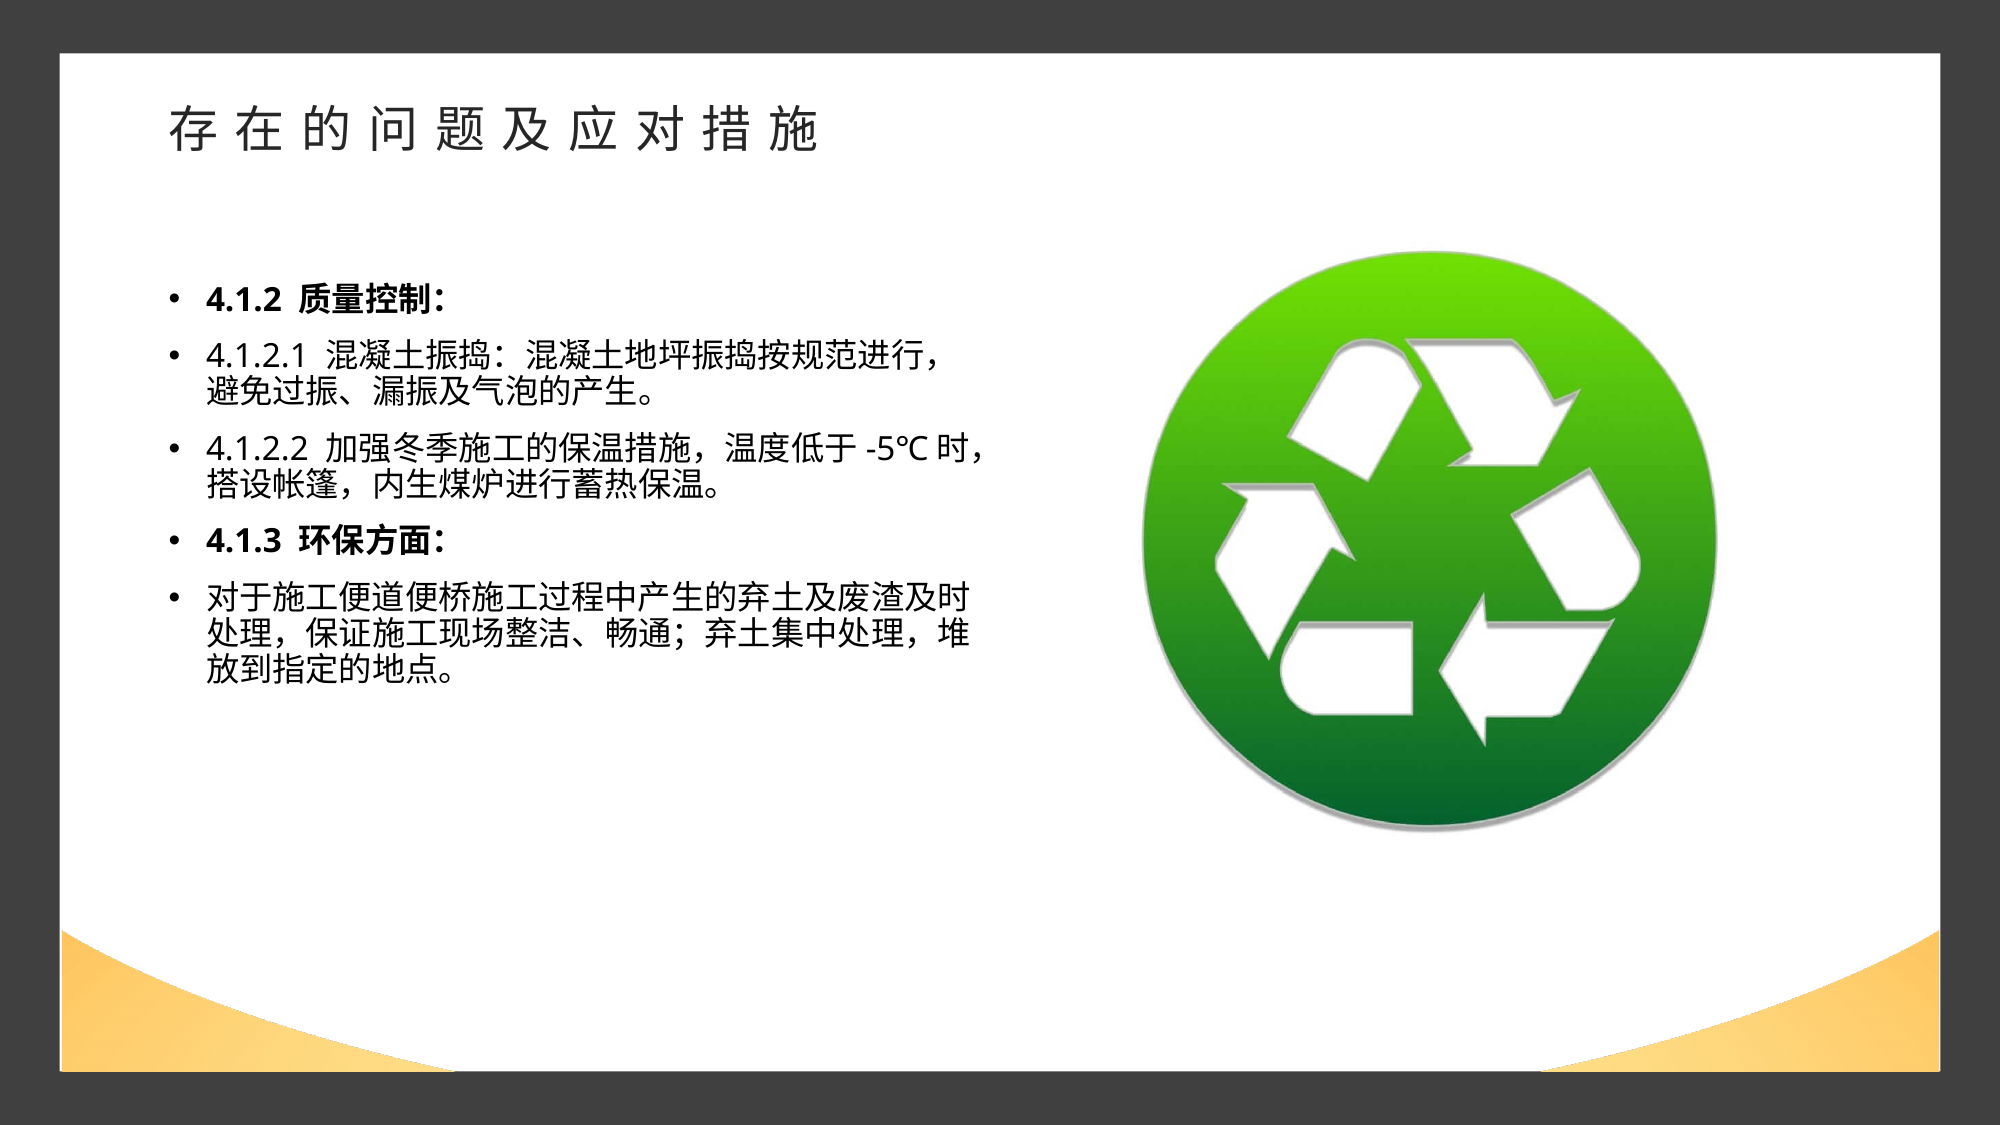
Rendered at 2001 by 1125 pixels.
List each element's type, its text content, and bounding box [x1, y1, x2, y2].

text_box 存在的问题及应对措施 [153, 89, 1160, 165]
picture [0, 0, 2000, 1125]
list 4.1.2 质量控制： 4.1.2.1 混凝土振捣：混凝土地坪振捣按规范进行，避免过振、漏振及气泡的产生。 4.1.2.2 加强冬季施工的保温措施，温度低于-5℃时，搭设帐篷，内生煤炉进行蓄热保温。 4.1.3 环保方面： 对于施工便道便桥施工过程中产生的弃土及废渣及时处理，保证施工现场整洁、畅通；弃土集中处理，堆放到指定的地点。 [153, 275, 1000, 895]
